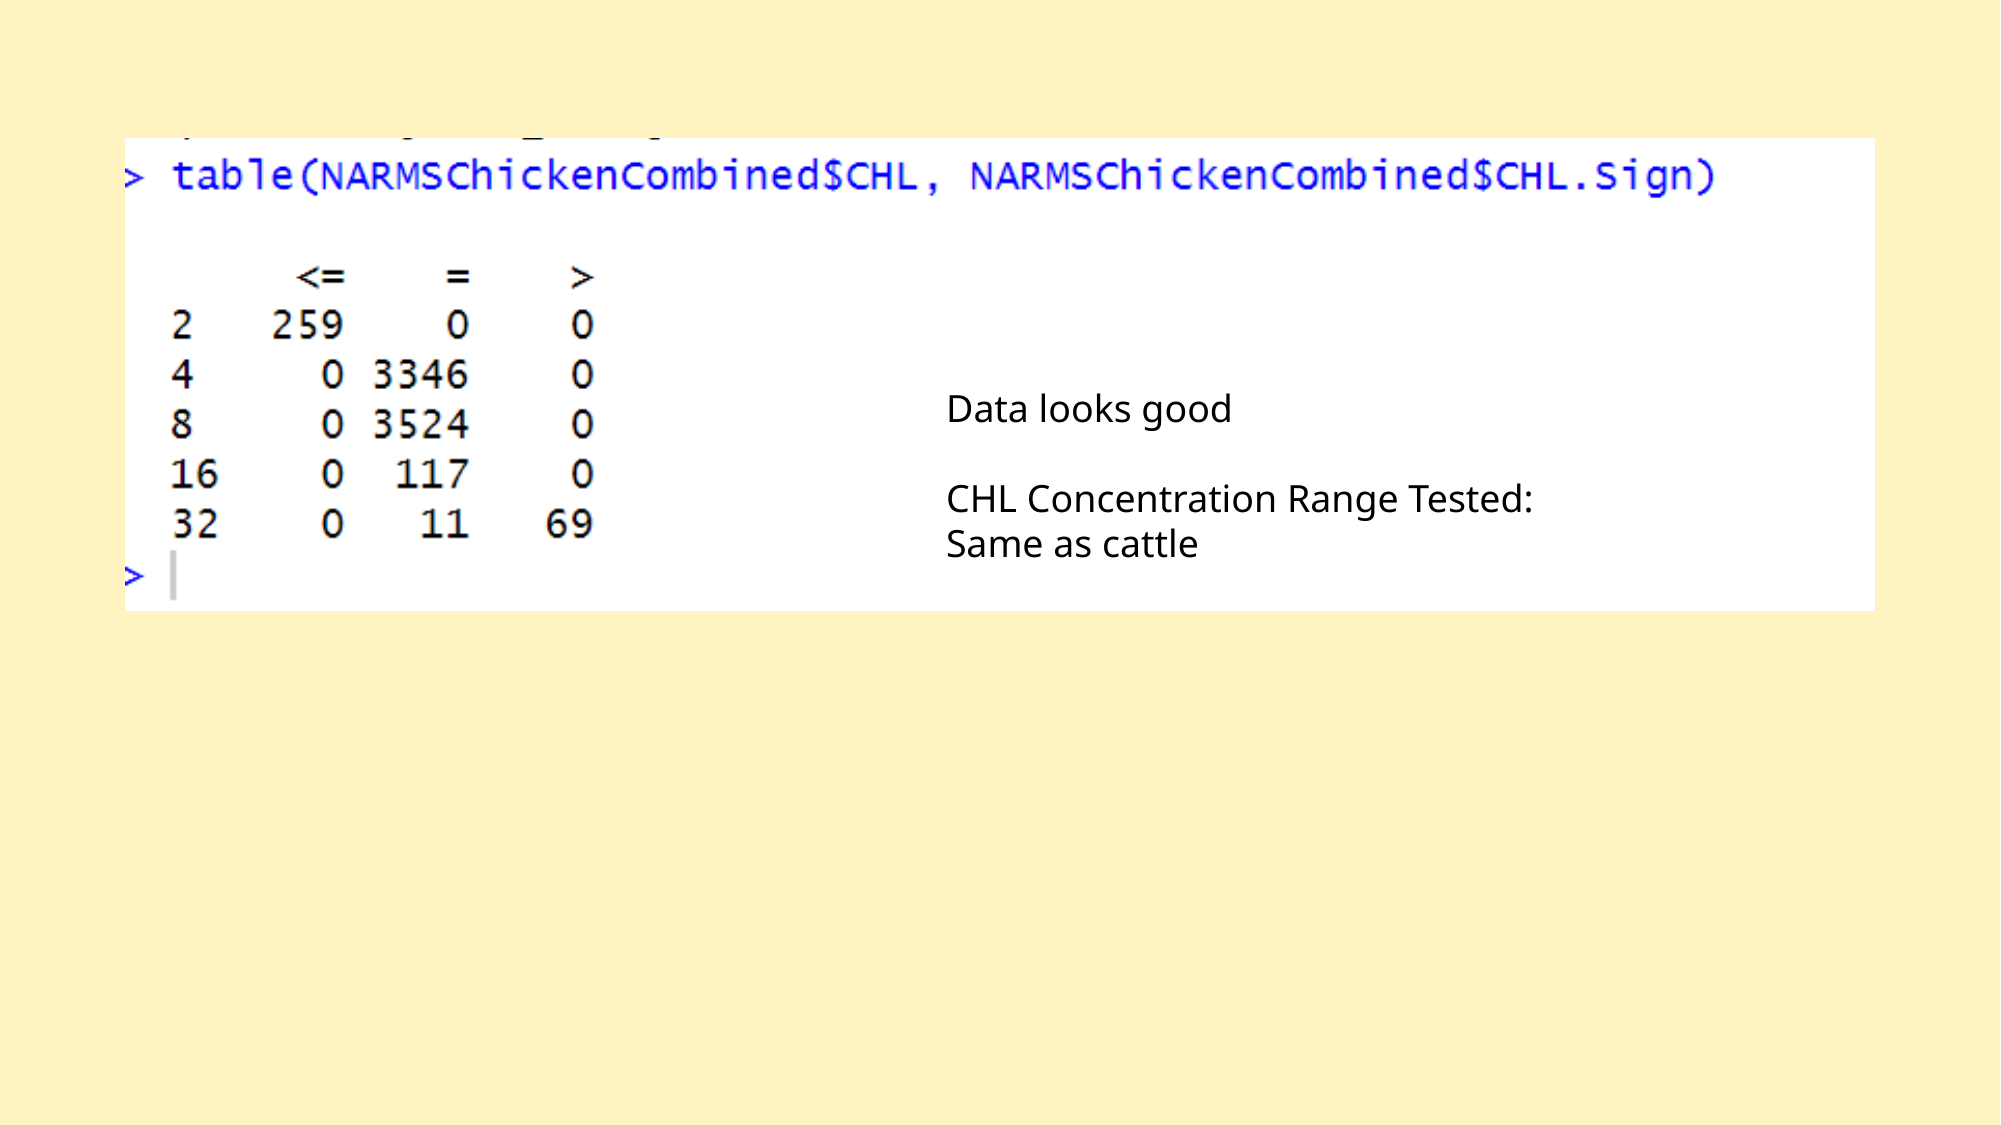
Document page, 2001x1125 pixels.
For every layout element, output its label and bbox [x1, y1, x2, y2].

picture [124, 137, 1876, 612]
